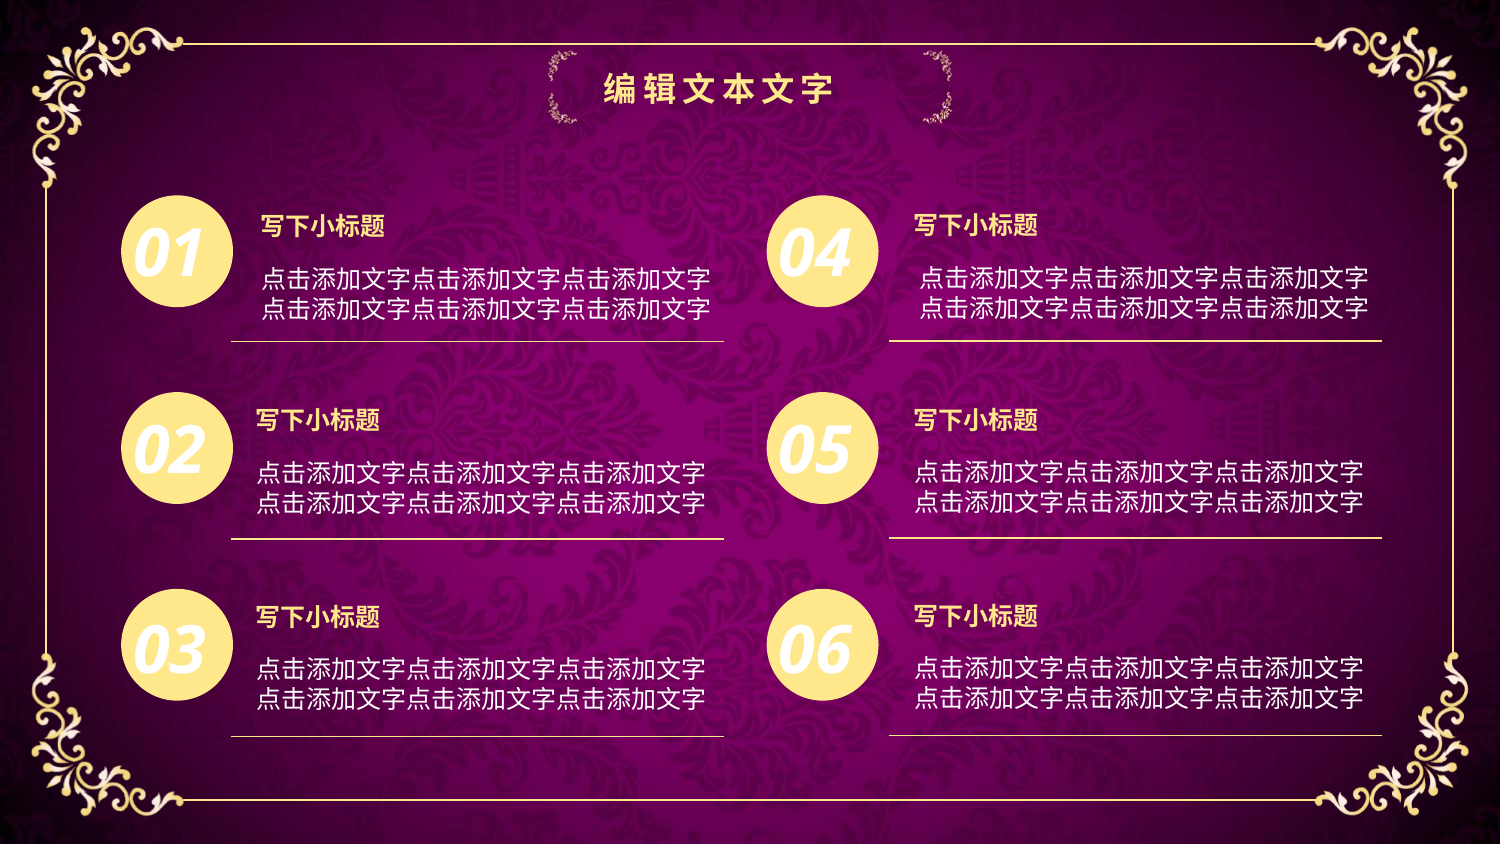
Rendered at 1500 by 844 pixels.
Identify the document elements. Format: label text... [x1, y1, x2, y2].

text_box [118, 197, 742, 342]
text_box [763, 590, 1395, 736]
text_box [118, 590, 737, 737]
picture [0, 0, 1500, 844]
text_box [118, 393, 737, 540]
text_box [763, 393, 1395, 539]
text_box 编辑文本文字 [588, 61, 911, 116]
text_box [763, 197, 1400, 341]
